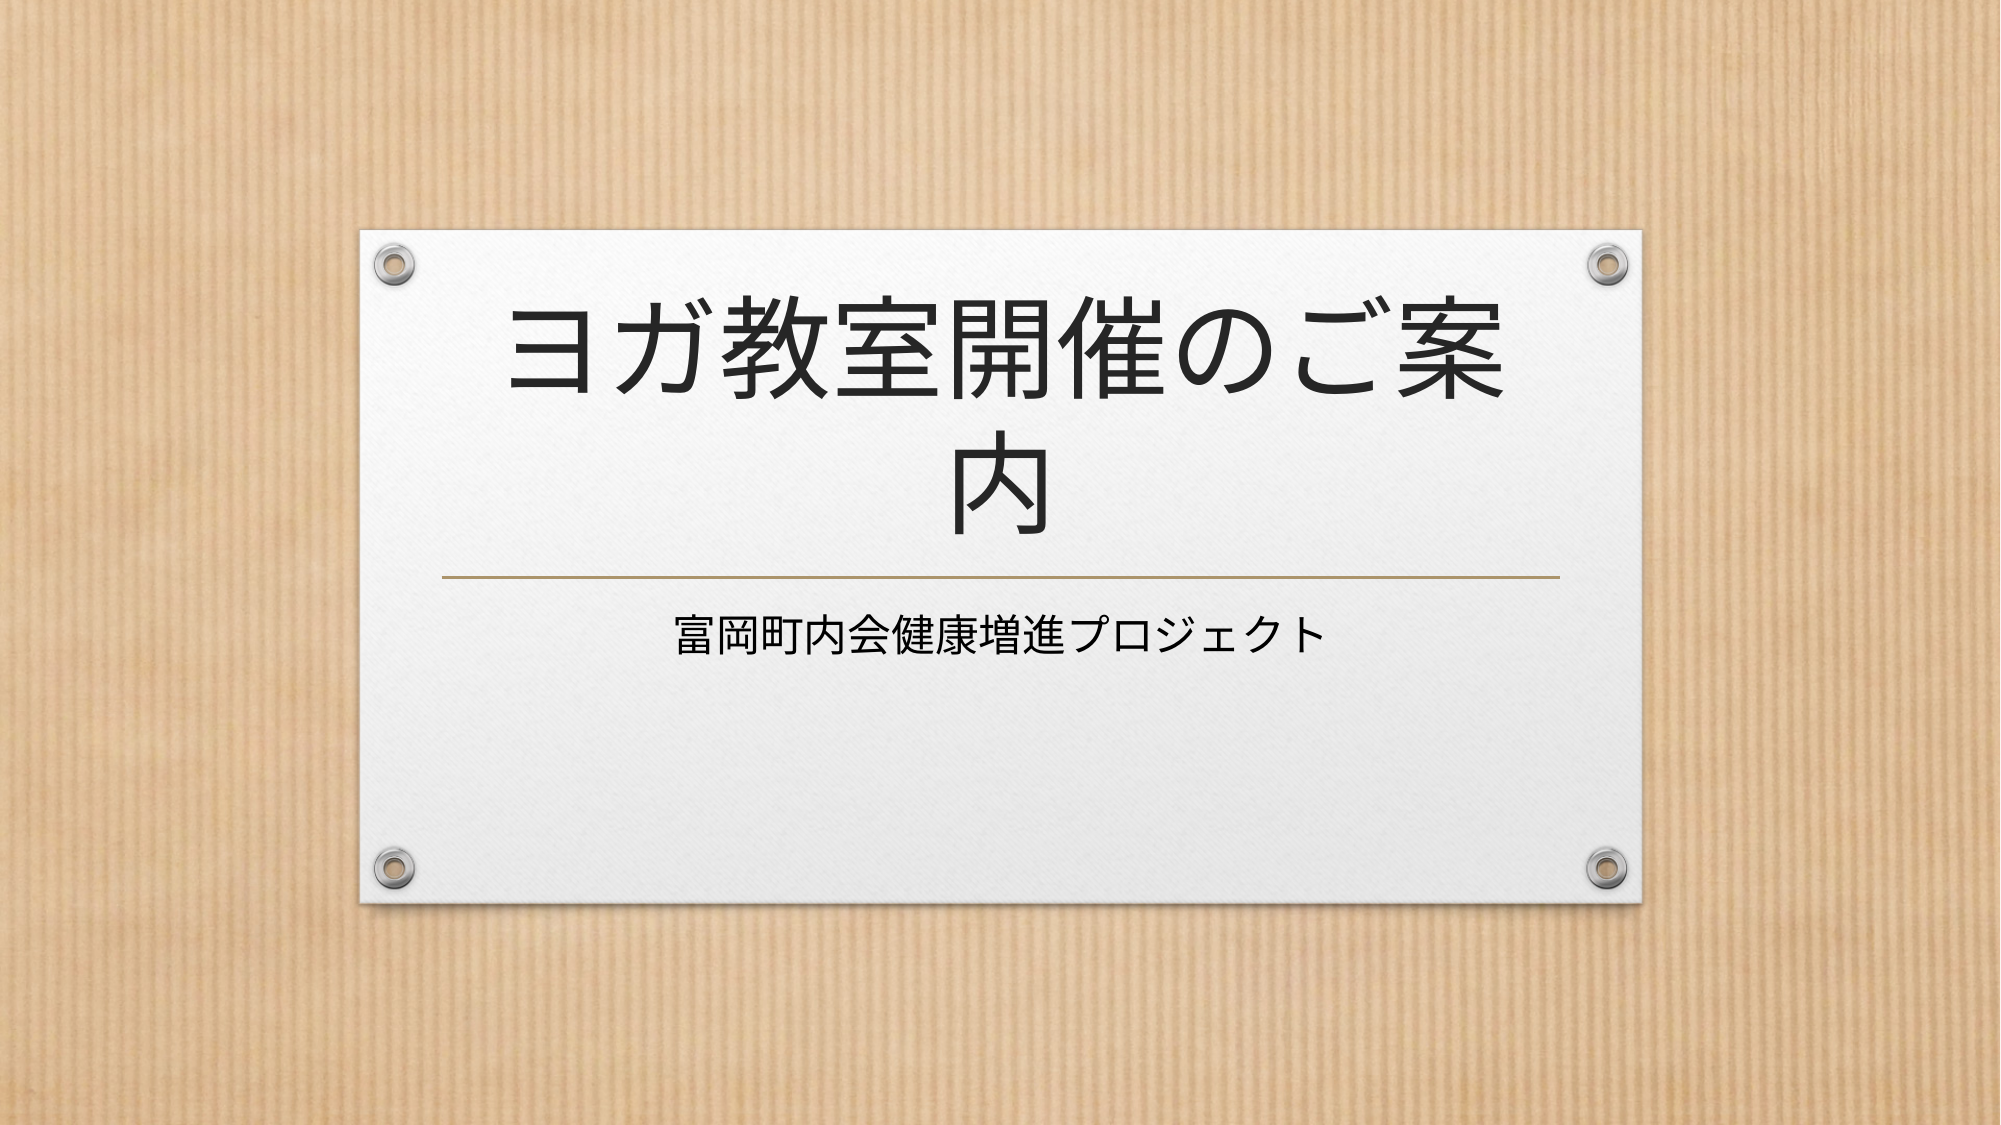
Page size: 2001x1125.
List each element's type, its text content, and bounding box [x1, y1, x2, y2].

picture [0, 0, 2001, 1125]
subtitle 富岡町内会健康増進プロジェクト [441, 600, 1560, 817]
title ヨガ教室開催のご案内 [441, 306, 1560, 556]
